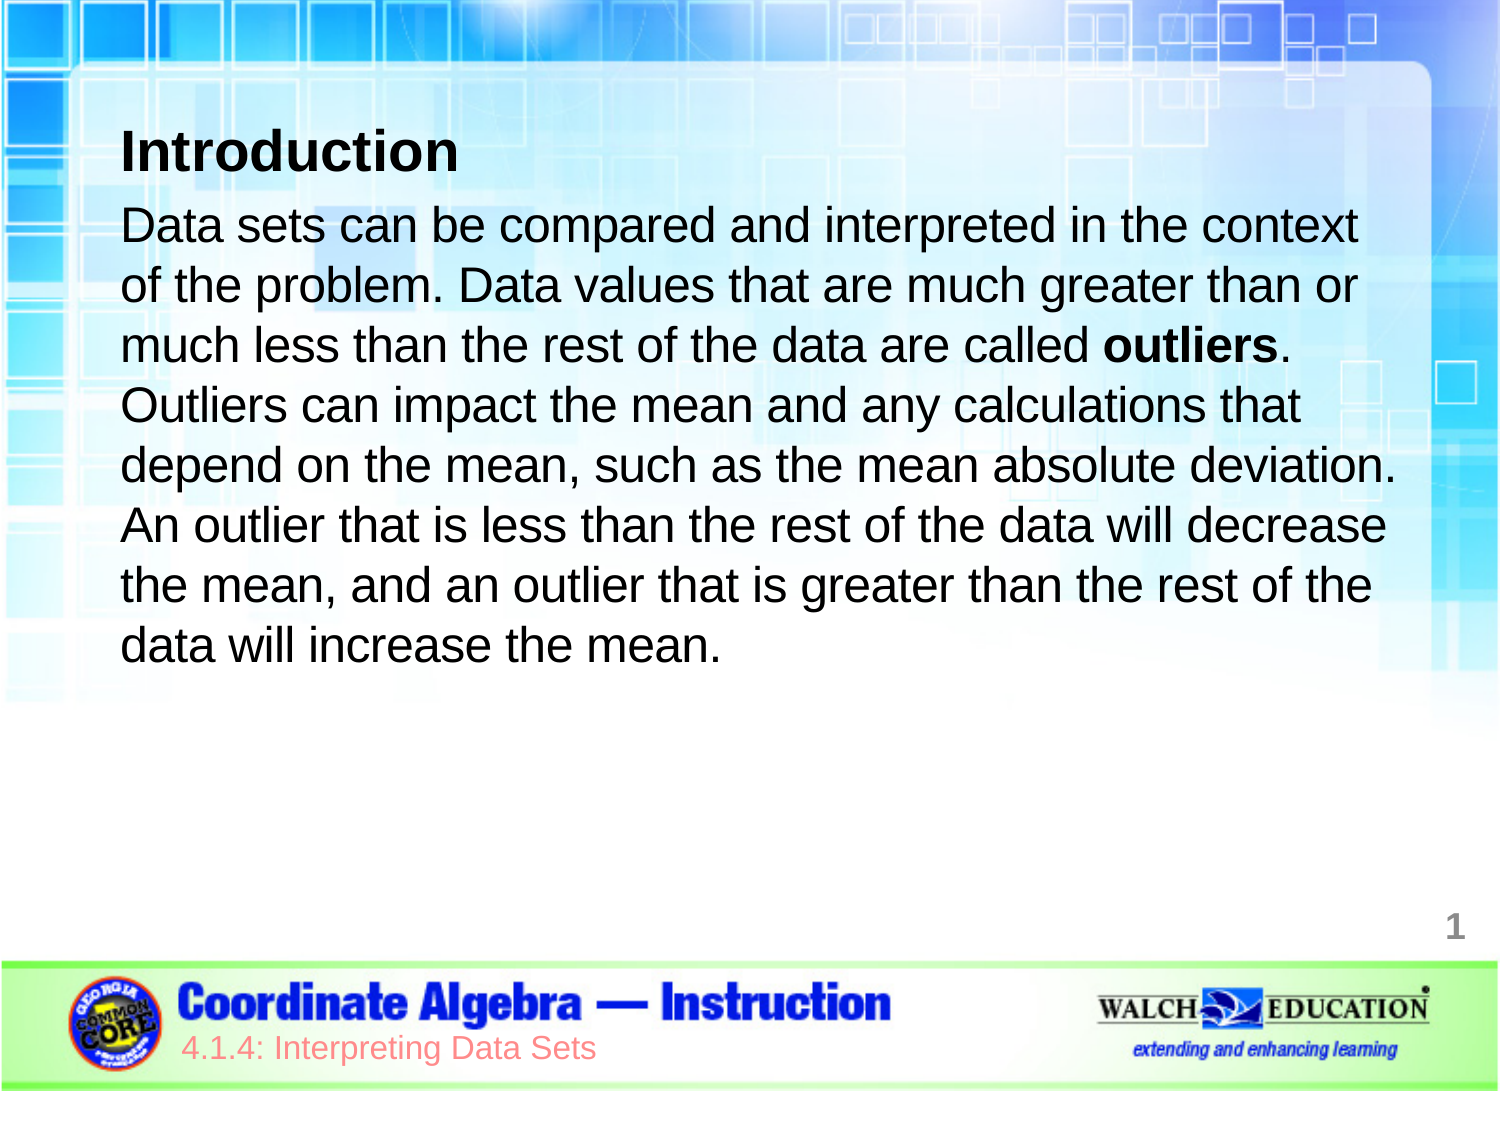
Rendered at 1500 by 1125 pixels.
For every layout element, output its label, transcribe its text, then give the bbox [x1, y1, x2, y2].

slide_number 1 [1361, 901, 1481, 949]
subtitle Introduction Data sets can be compared and interpreted in the context of the problem. Data values that are much greater than or much less than the rest of the data are called outliers. Outliers can impact the mean and any calculations that depend on the mean, such as the mean absolute deviation. An outlier that is less than the rest of the data will decrease the mean, and an outlier that is greater than the rest of the data will increase the mean. [105, 105, 1414, 925]
footer 4.1.4: Interpreting Data Sets [166, 1024, 1080, 1069]
picture [1, 0, 1500, 1091]
